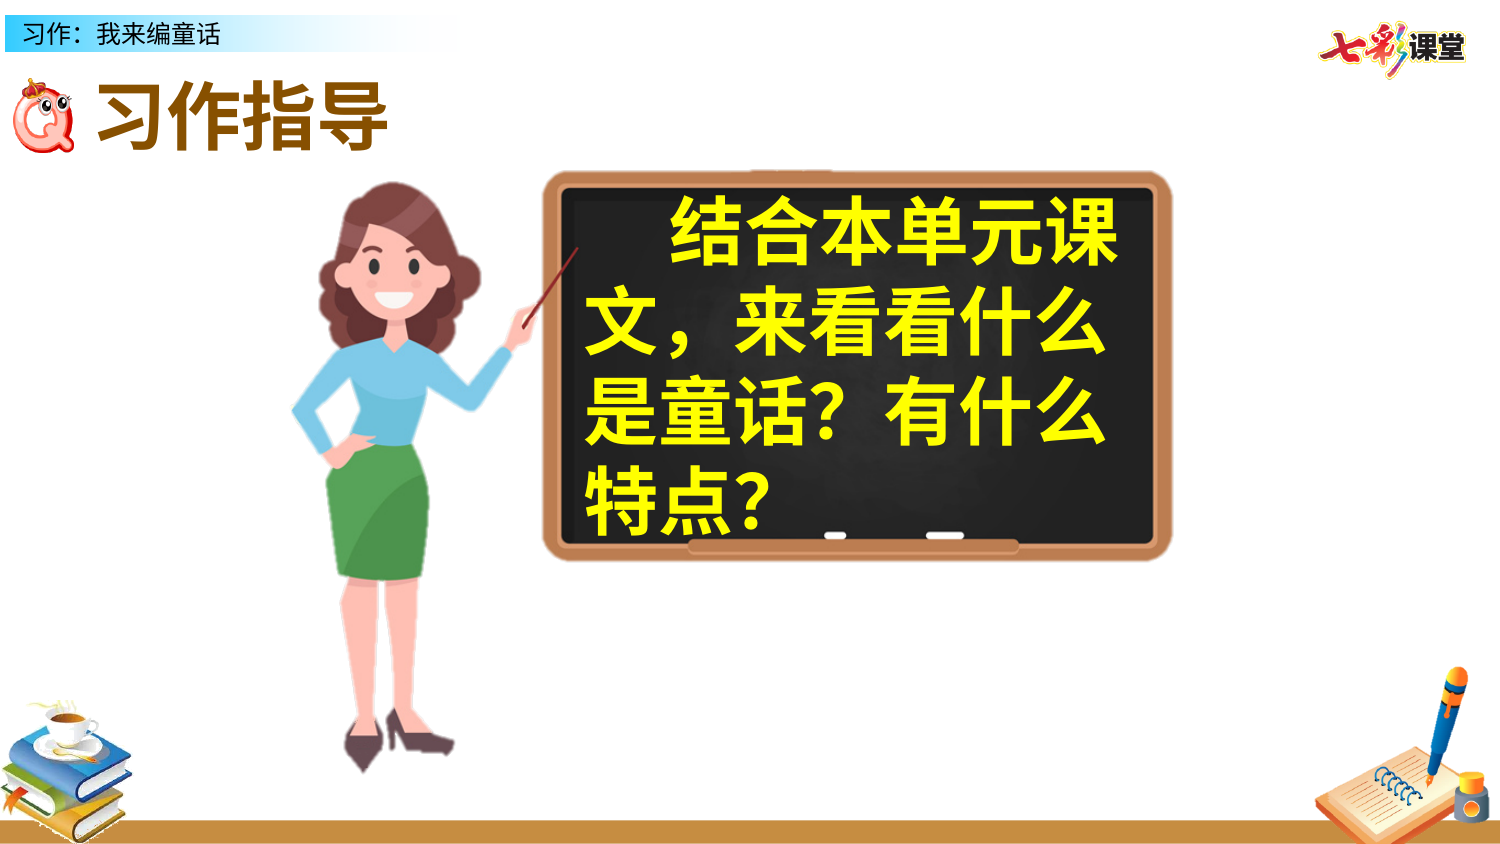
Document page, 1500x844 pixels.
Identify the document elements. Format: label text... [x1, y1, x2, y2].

picture [0, 700, 146, 844]
picture [1316, 20, 1468, 80]
text_box 习作指导 [79, 63, 448, 166]
picture [13, 77, 75, 154]
picture [186, 120, 1500, 844]
